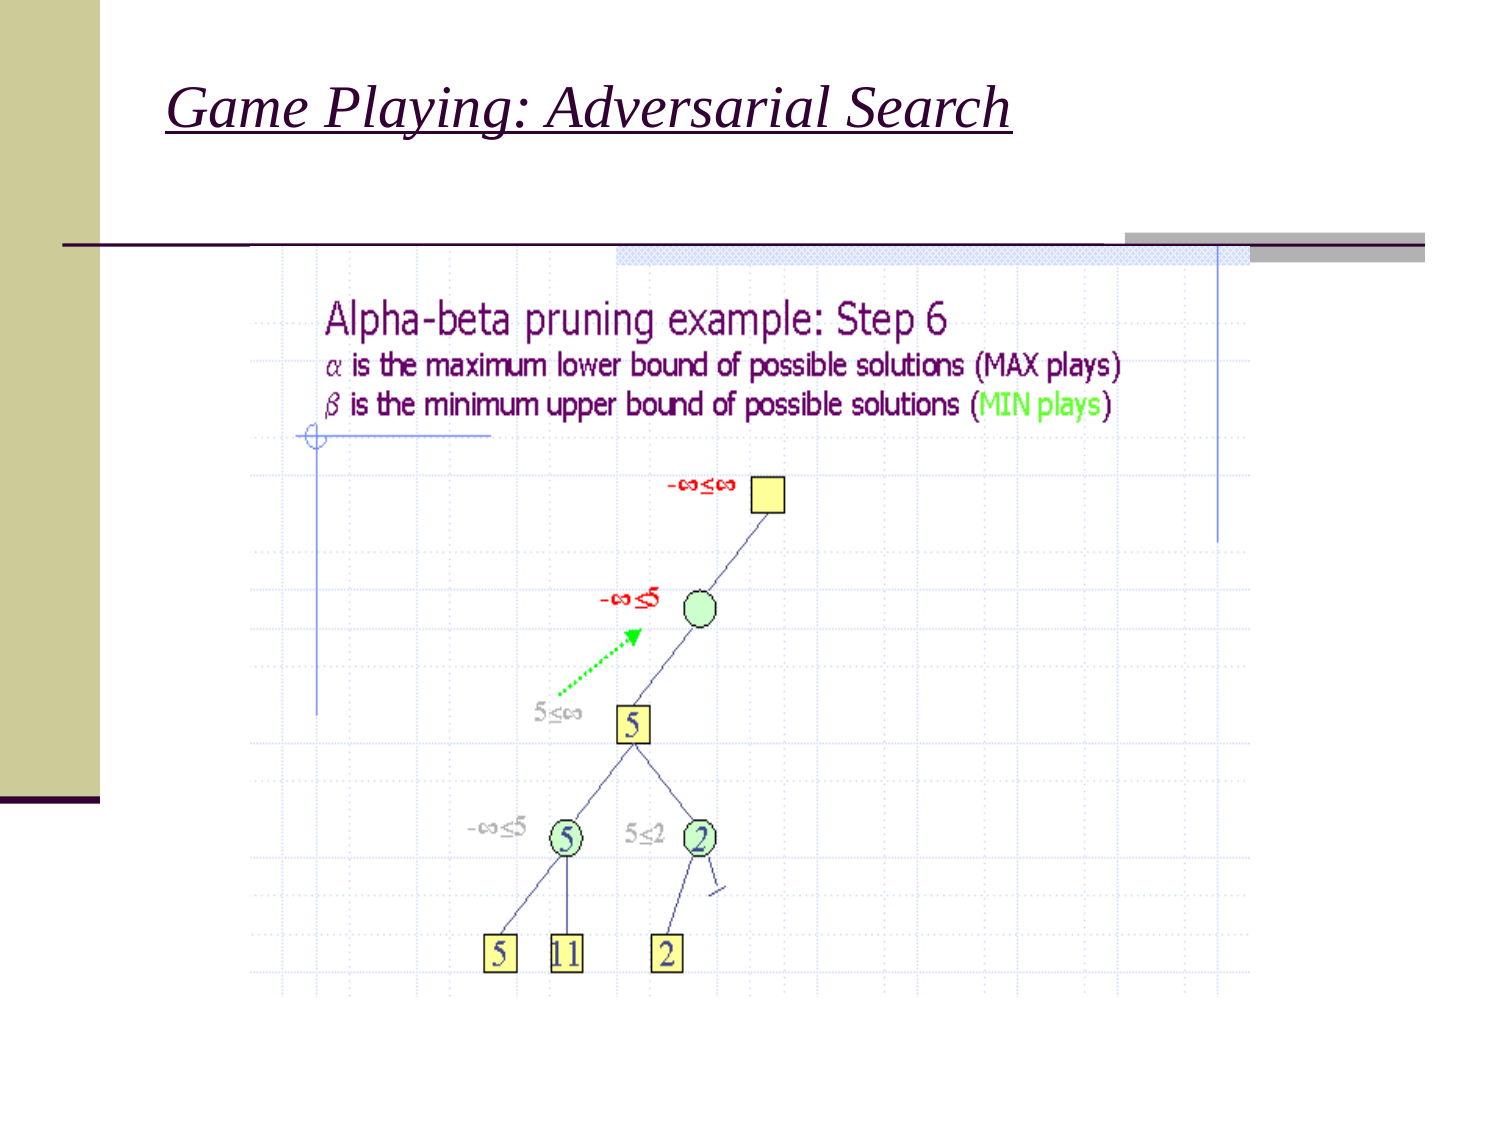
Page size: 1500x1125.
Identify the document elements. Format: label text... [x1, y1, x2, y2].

title Game Playing: Adversarial Search [149, 45, 1426, 162]
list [249, 245, 1251, 997]
